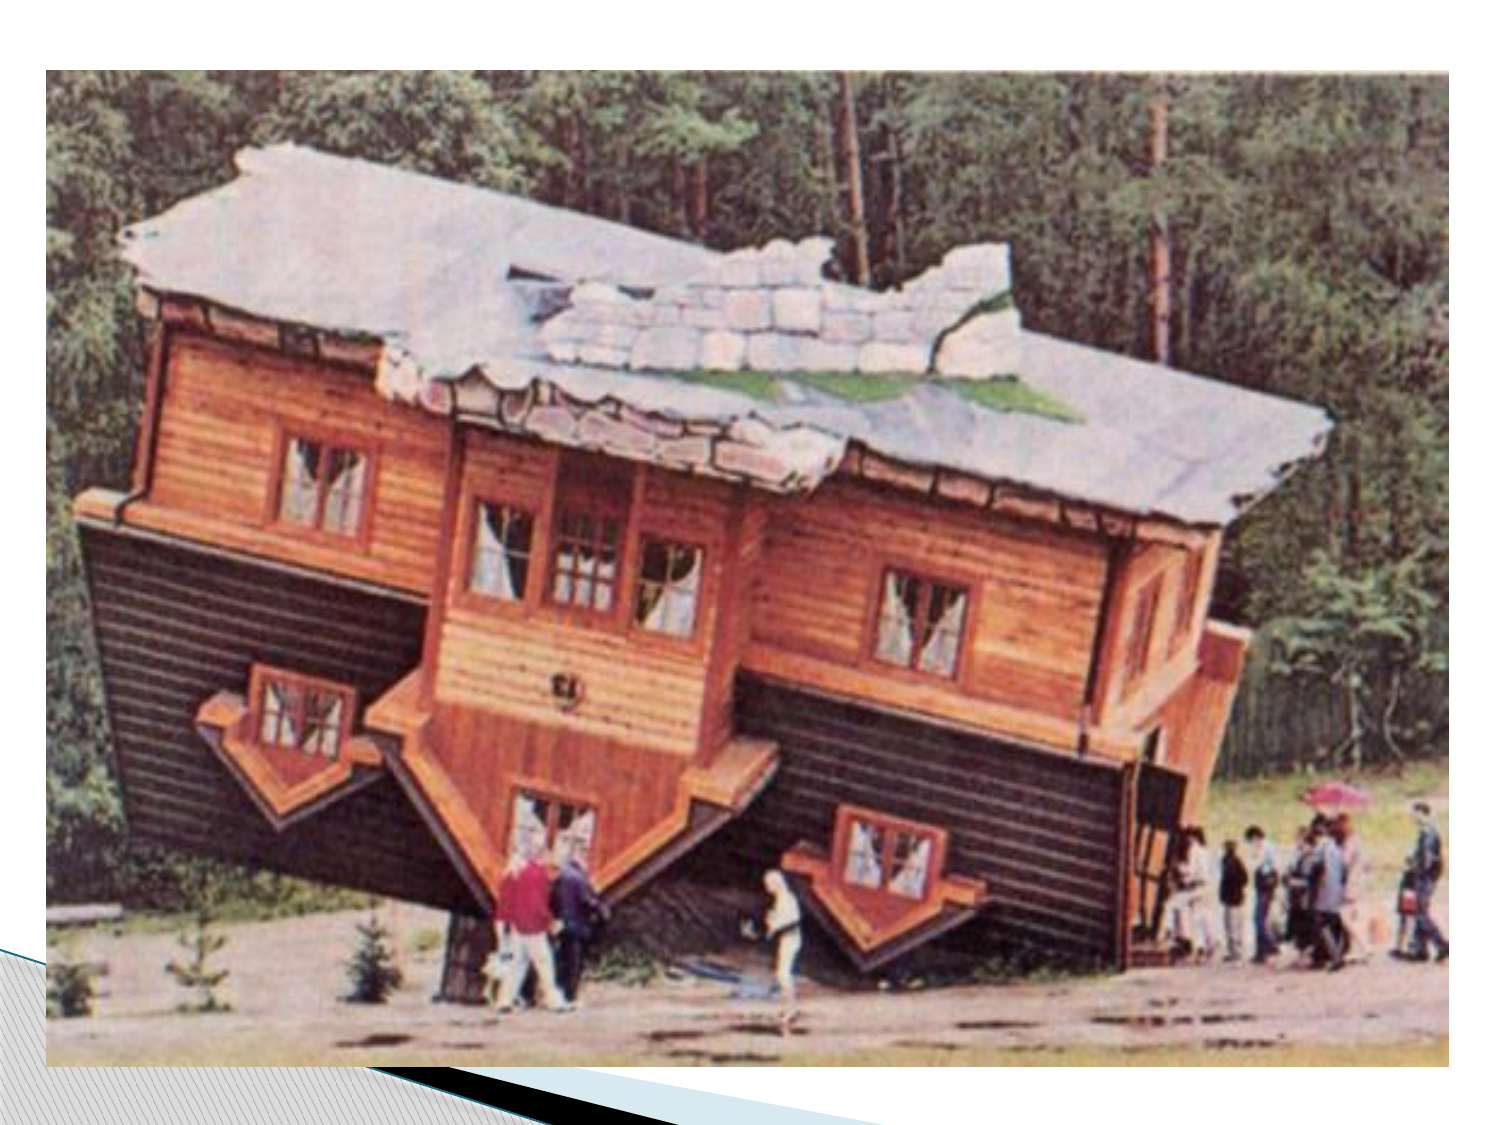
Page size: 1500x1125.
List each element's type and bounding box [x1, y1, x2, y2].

picture [46, 70, 1449, 1067]
